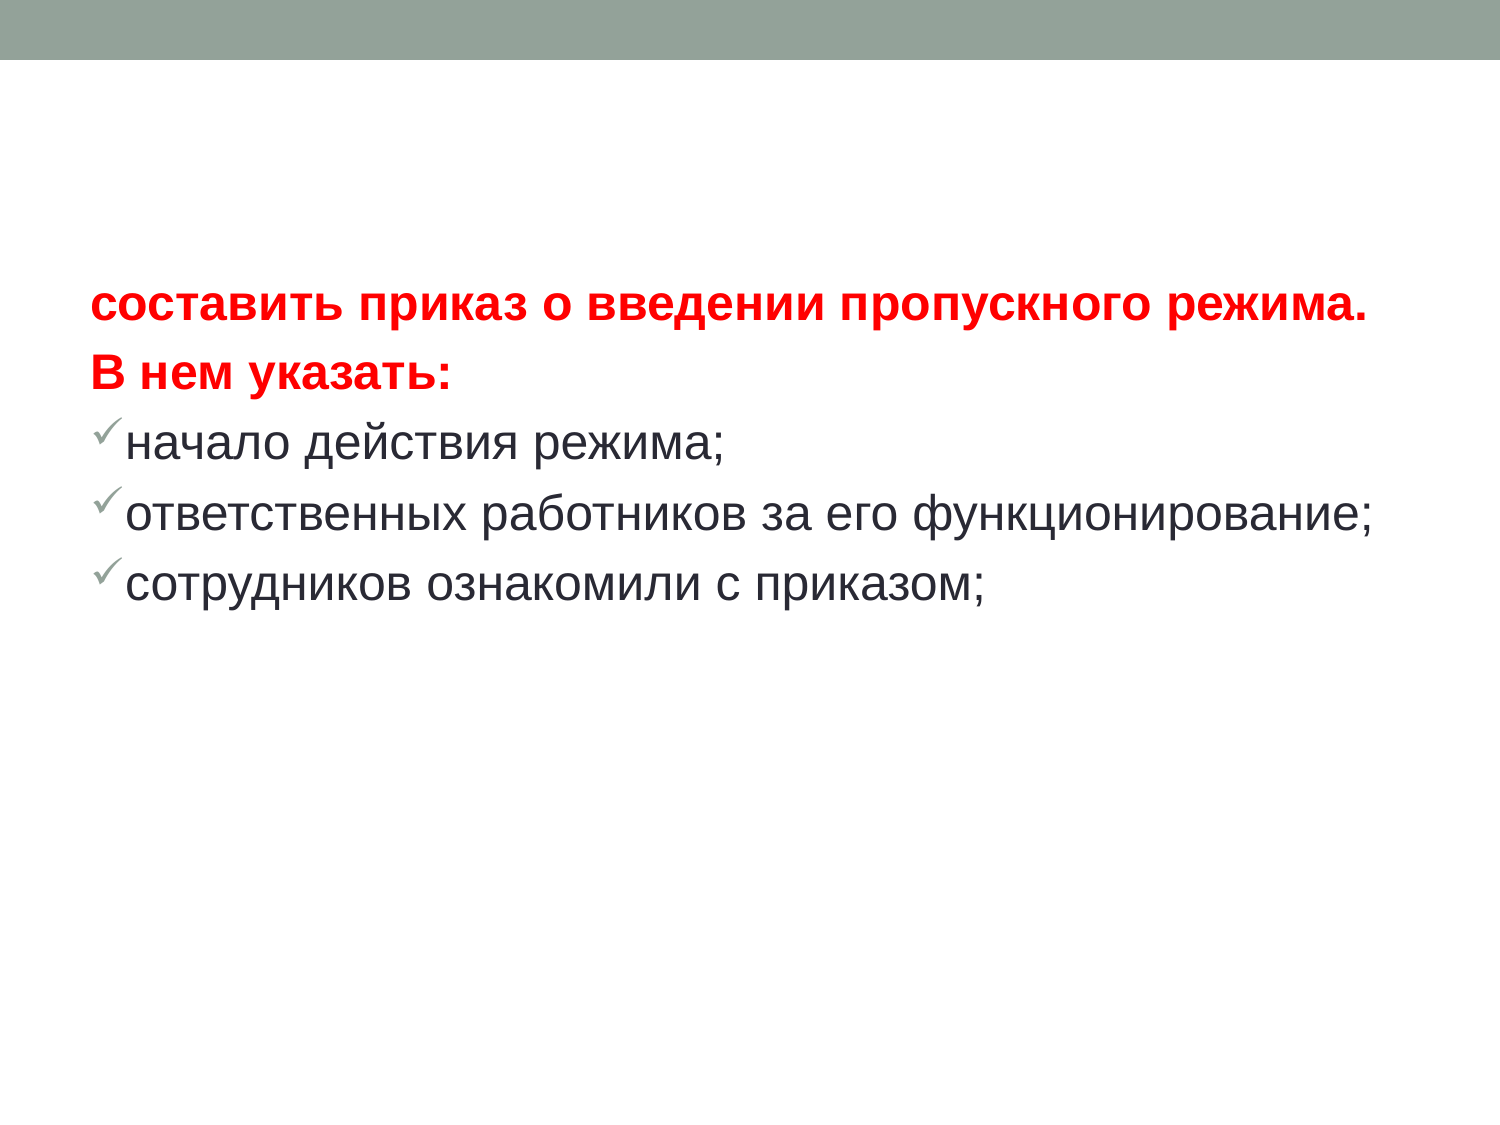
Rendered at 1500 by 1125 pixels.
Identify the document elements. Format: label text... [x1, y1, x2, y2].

list составить приказ о введении пропускного режима. В нем указать: начало действия режима; ответственных работников за его функционирование; сотрудников ознакомили с приказом; [75, 262, 1425, 1063]
